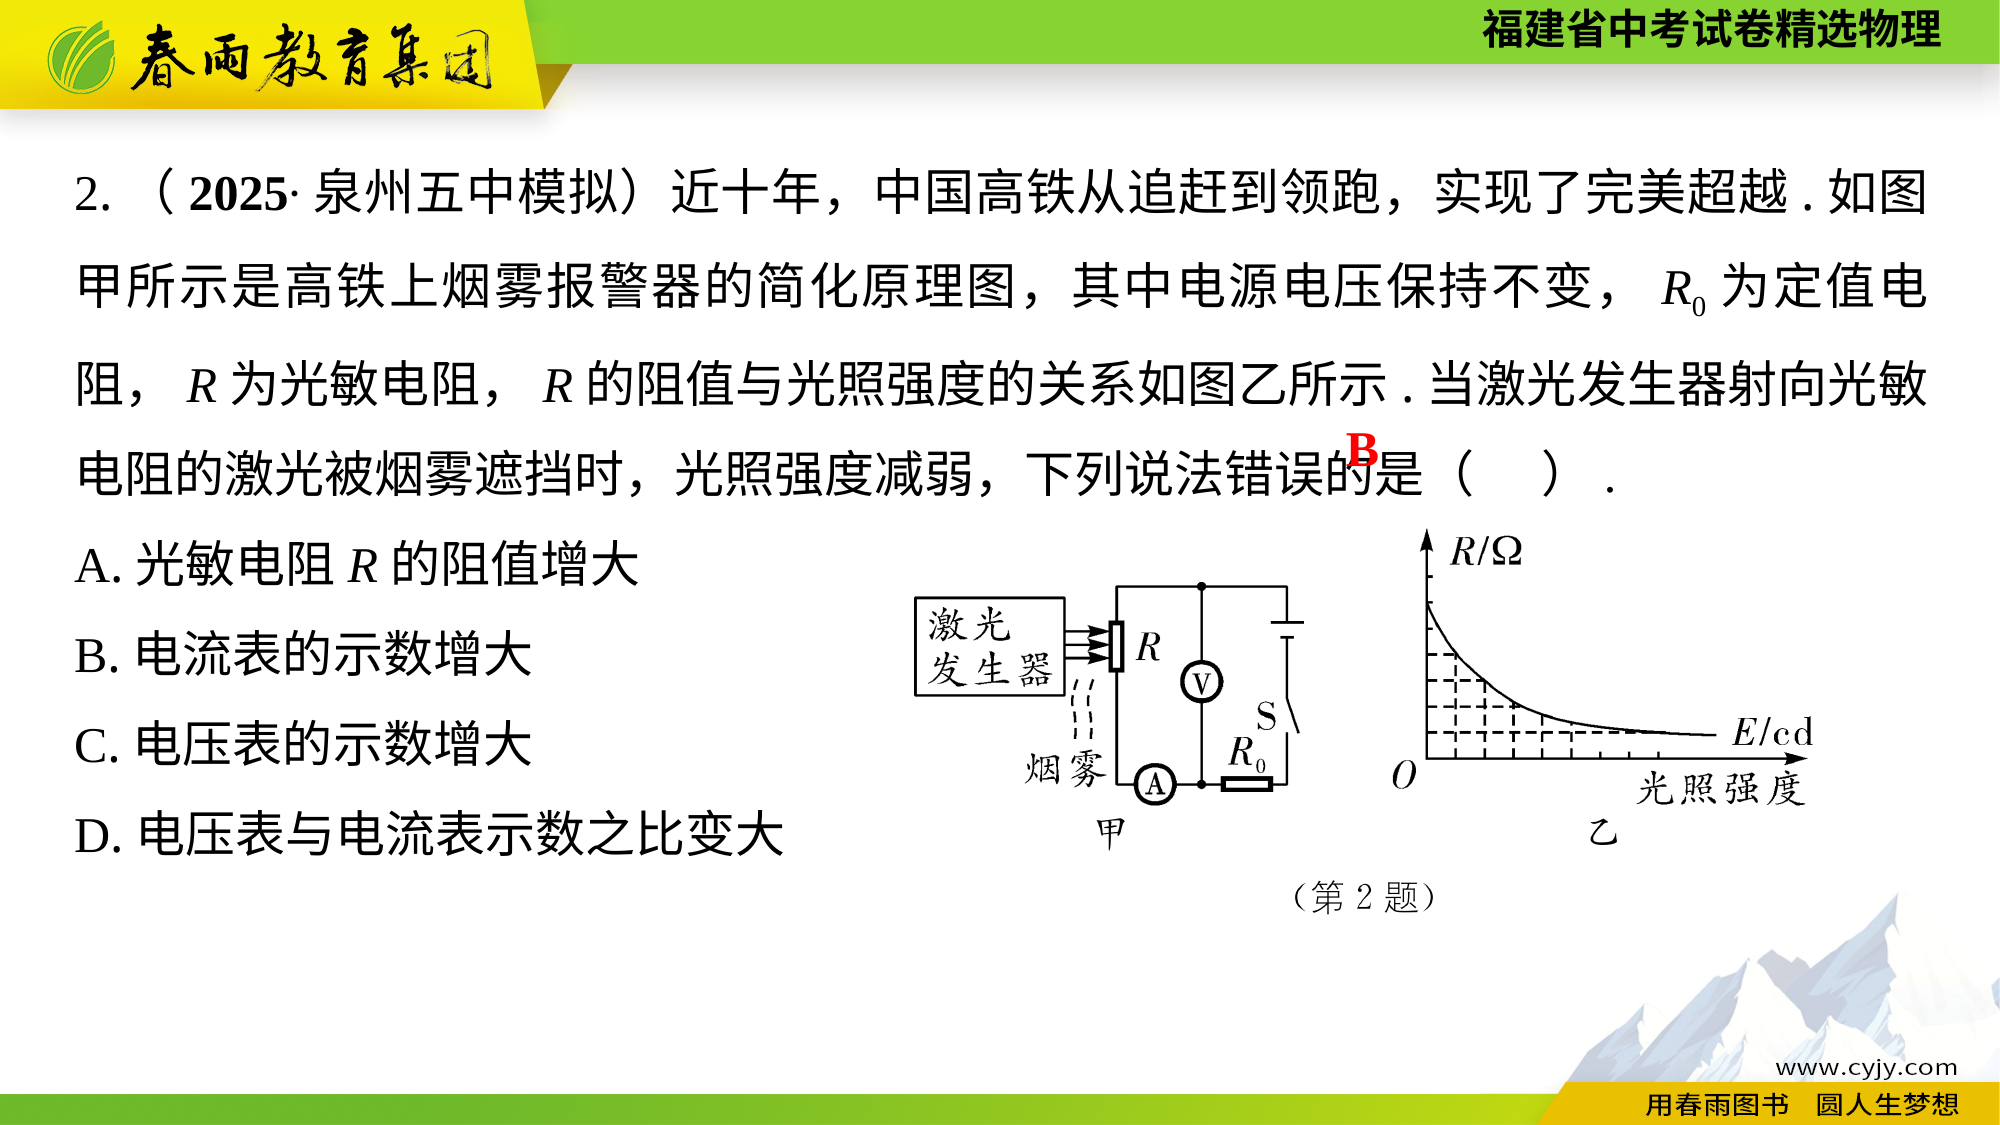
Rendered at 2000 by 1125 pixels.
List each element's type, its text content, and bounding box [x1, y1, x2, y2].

text_box B [1331, 409, 1395, 485]
picture [0, 0, 2000, 1125]
list 2.（2025∙泉州五中模拟）近十年，中国高铁从追赶到领跑，实现了完美超越.如图甲所示是高铁上烟雾报警器的简化原理图，其中电源电压保持不变，R0为定值电阻，R为光敏电阻，R的阻值与光照强度的关系如图乙所示.当激光发生器射向光敏电阻的激光被烟雾遮挡时，光照强度减弱，下列说法错误的是（ ）. A.光敏电阻R的阻值增大 B.电流表的示数增大 C.电压表的示数增大 D.电压表与电流表示数之比变大 [59, 122, 1944, 865]
